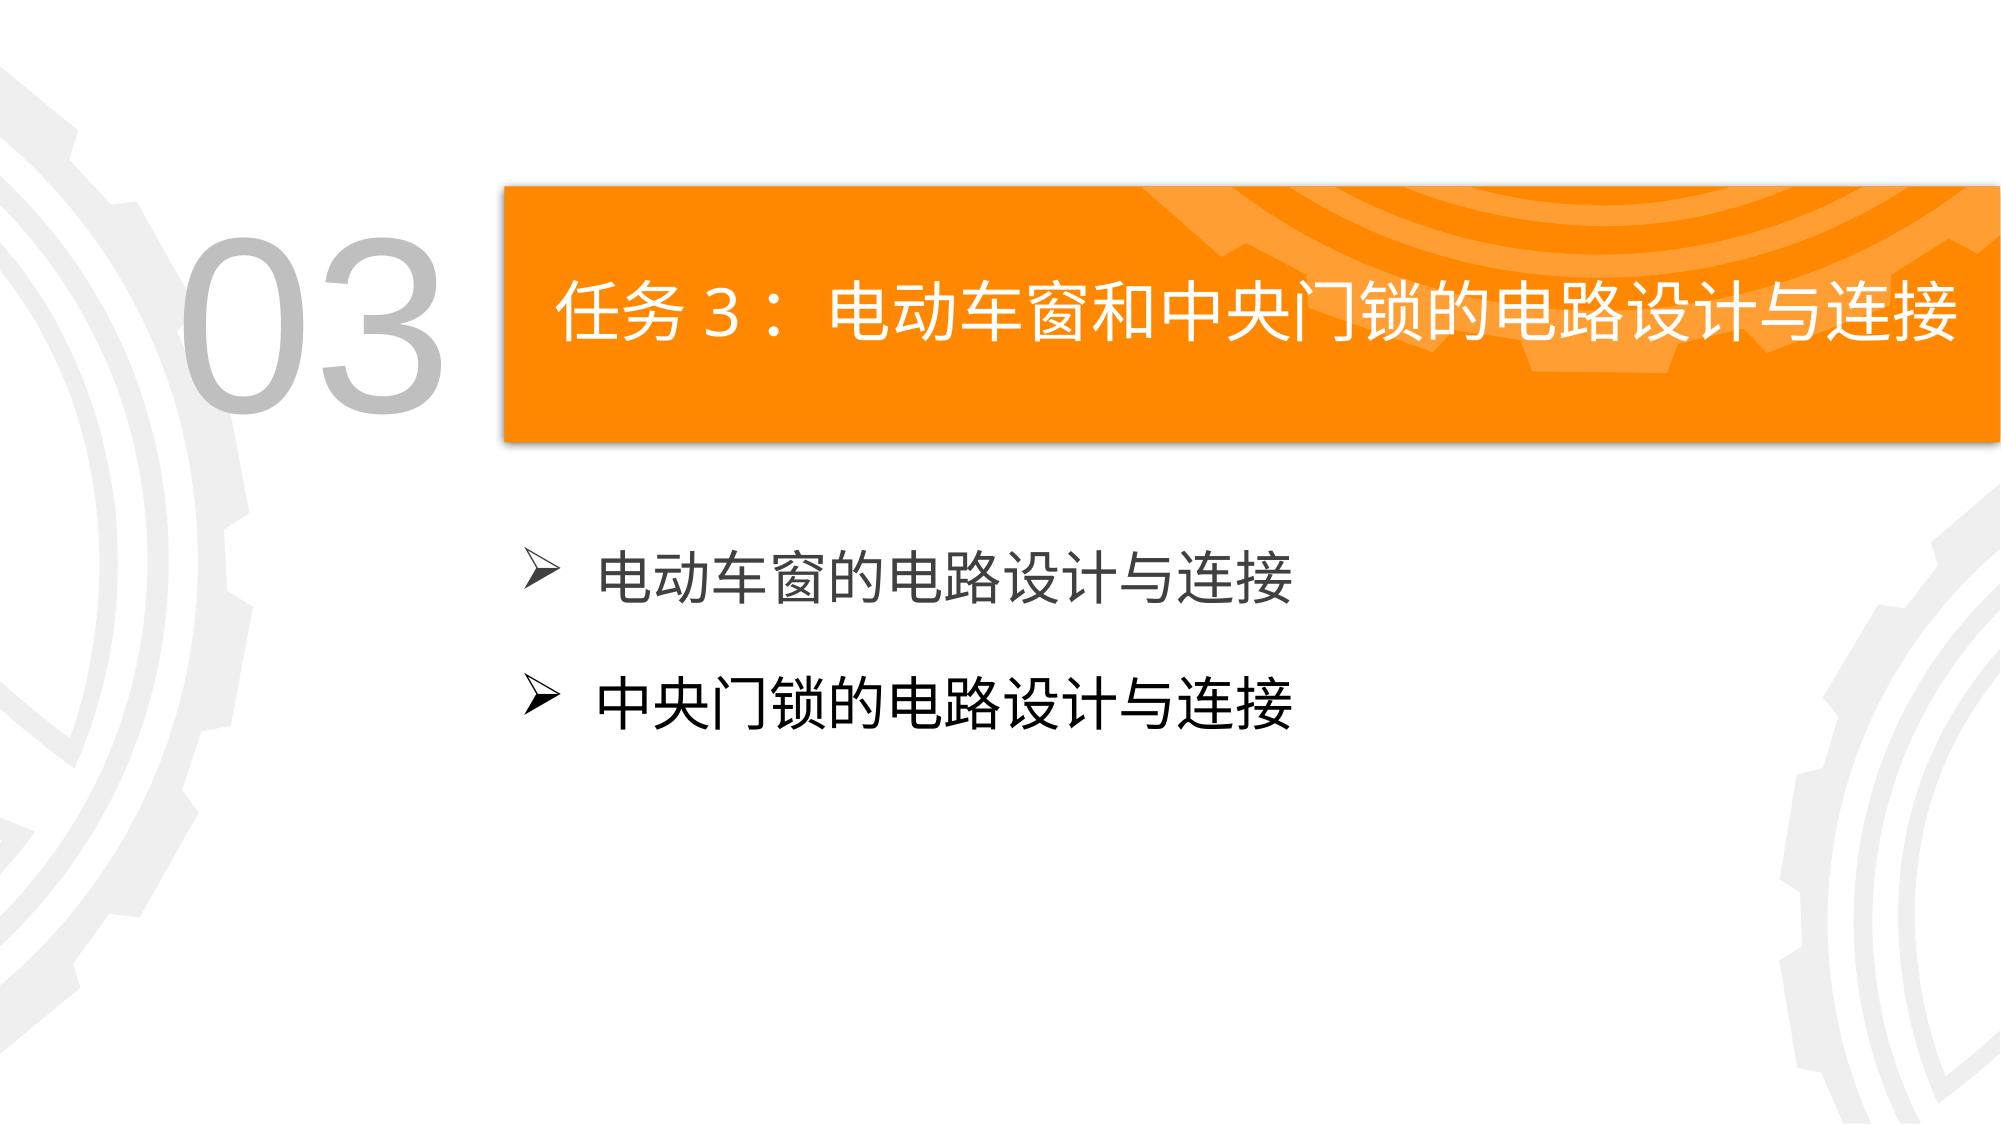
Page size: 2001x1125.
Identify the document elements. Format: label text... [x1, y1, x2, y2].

text_box 03 [159, 155, 505, 471]
title 任务3：电动车窗和中央门锁的电路设计与连接 [539, 211, 2000, 418]
list 电动车窗的电路设计与连接 中央门锁的电路设计与连接 [504, 498, 1765, 833]
